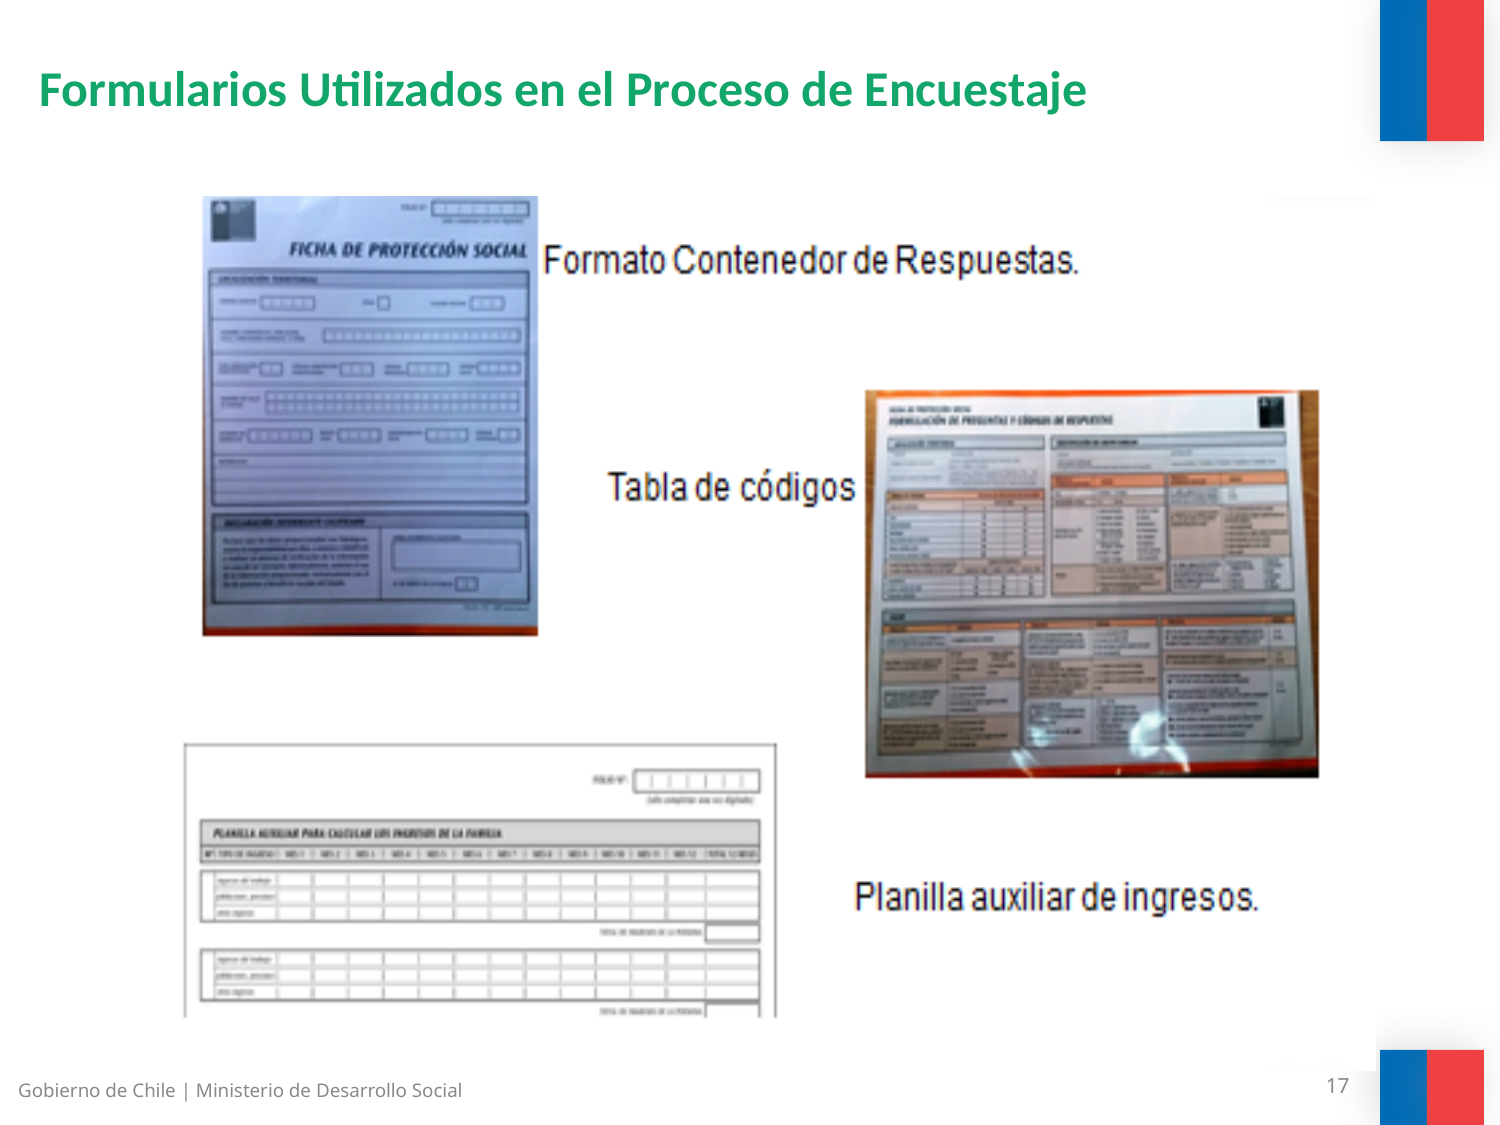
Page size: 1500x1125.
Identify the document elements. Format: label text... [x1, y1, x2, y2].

text_box Formularios Utilizados en el Proceso de Encuestaje [24, 48, 1365, 126]
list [88, 196, 1377, 1071]
footer Gobierno de Chile | Ministerio de Desarrollo Social [3, 1070, 609, 1112]
slide_number 17 [1014, 1079, 1365, 1103]
